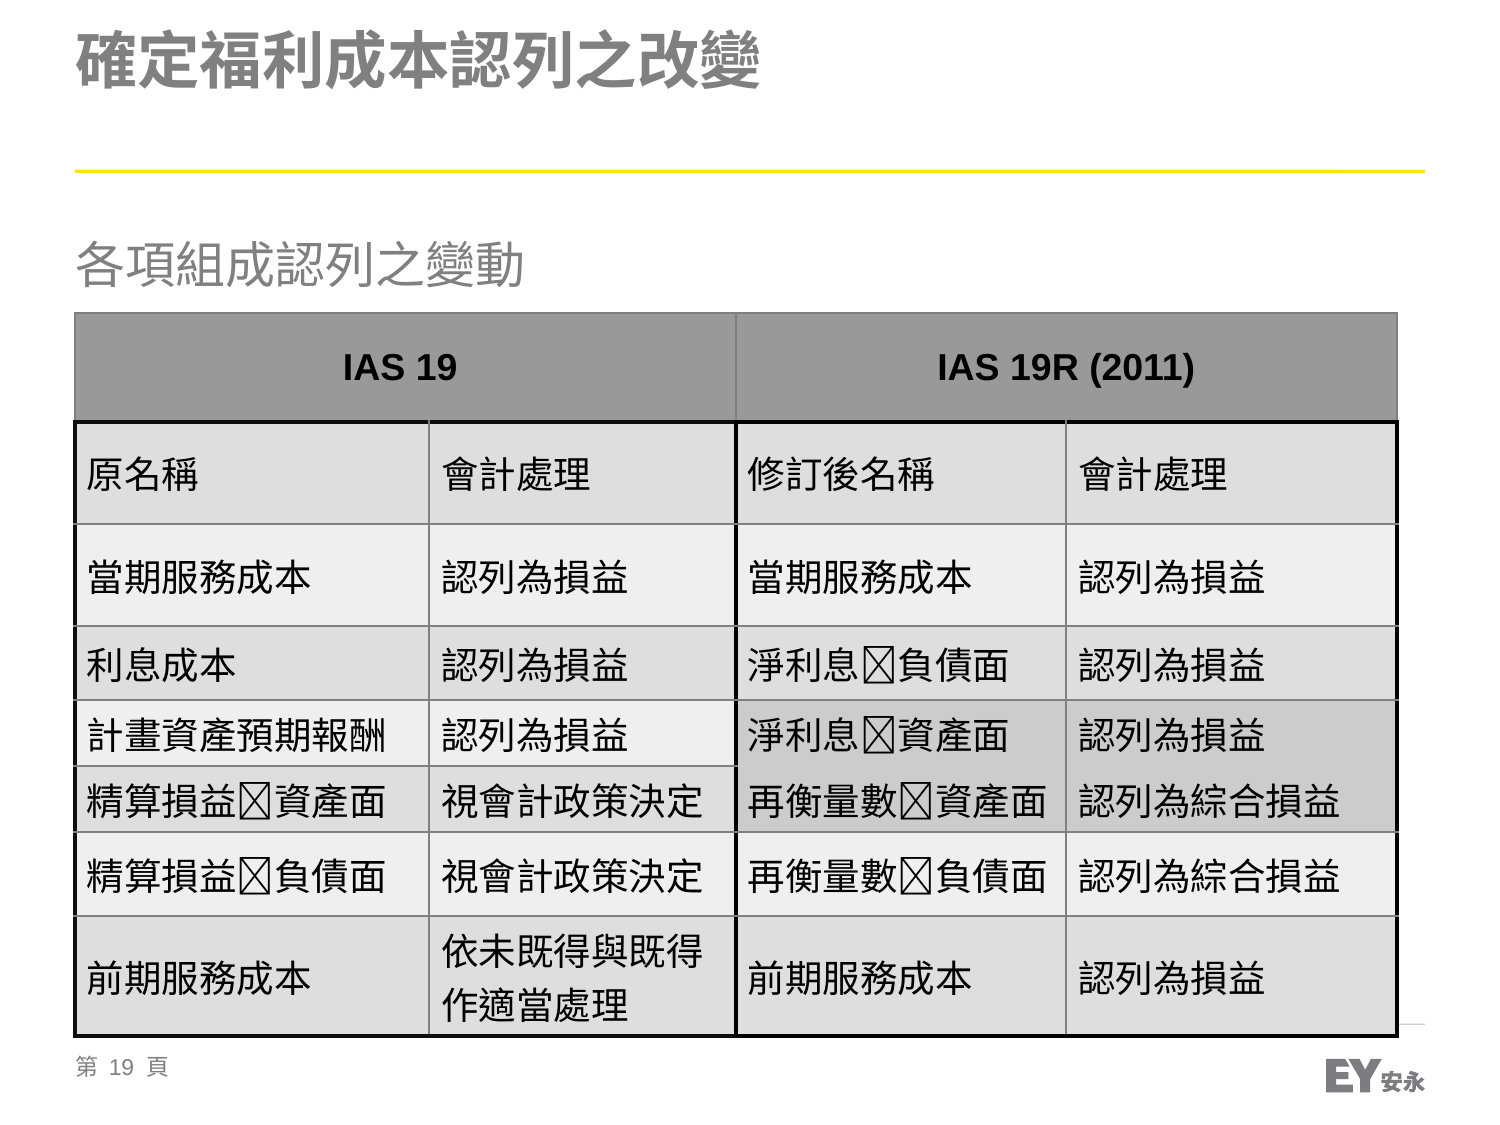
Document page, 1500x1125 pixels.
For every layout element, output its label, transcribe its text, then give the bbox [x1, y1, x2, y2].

title 確定福利成本認列之改變 [75, 33, 1425, 175]
table_cell 當期服務成本 [738, 525, 1065, 625]
table_cell 精算損益負債面 [77, 833, 428, 915]
table_cell 認列為損益 [1067, 917, 1395, 1034]
table_cell 會計處理 [430, 424, 734, 523]
table_cell 會計處理 [1067, 424, 1395, 523]
table_cell 精算損益資產面 [77, 767, 428, 831]
table_cell 依未既得與既得作適當處理 [430, 917, 734, 1034]
table_cell 再衡量數資產面 [738, 766, 1065, 831]
table_cell 修訂後名稱 [738, 424, 1065, 523]
table_cell 原名稱 [77, 424, 428, 523]
table_cell 當期服務成本 [77, 525, 428, 625]
table_cell 認列為損益 [1067, 525, 1395, 625]
table_cell 認列為損益 [430, 627, 734, 699]
table_cell 認列為綜合損益 [1067, 833, 1395, 915]
table_cell 前期服務成本 [738, 917, 1065, 1034]
table_cell 認列為損益 [430, 525, 734, 625]
table_cell 認列為損益 [430, 701, 734, 765]
table_cell 前期服務成本 [77, 917, 428, 1034]
table_cell 視會計政策決定 [430, 767, 734, 831]
list 各項組成認列之變動 [75, 233, 1425, 1005]
table_cell 視會計政策決定 [430, 833, 734, 915]
table_header IAS 19 [76, 314, 735, 420]
table_cell 淨利息資產面 [738, 701, 1065, 766]
table_cell 認列為綜合損益 [1067, 766, 1395, 831]
table_cell 計畫資產預期報酬 [77, 701, 428, 765]
table_cell 再衡量數負債面 [738, 833, 1065, 915]
table_cell 淨利息負債面 [738, 627, 1065, 699]
table_cell 認列為損益 [1067, 701, 1395, 766]
table_cell 利息成本 [77, 627, 428, 699]
table_cell 認列為損益 [1067, 627, 1395, 699]
table_header IAS 19R (2011) [737, 314, 1396, 420]
